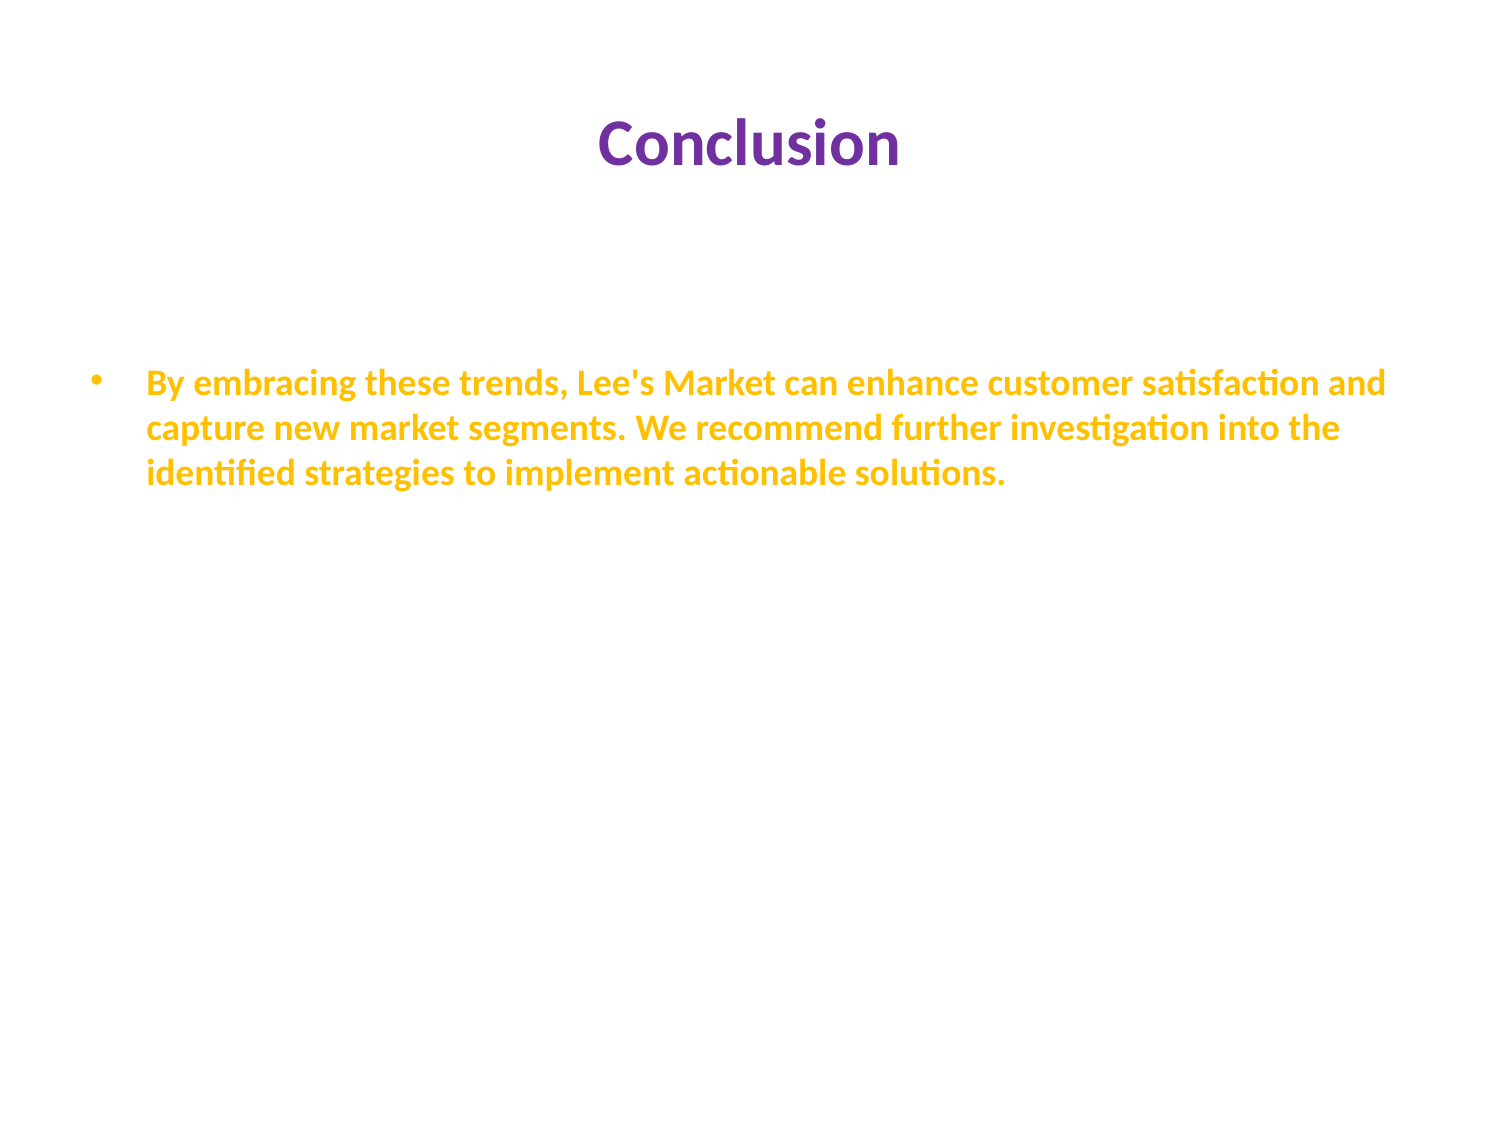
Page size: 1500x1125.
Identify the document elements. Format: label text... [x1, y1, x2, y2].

list By embracing these trends, Lee's Market can enhance customer satisfaction and capture new market segments. We recommend further investigation into the identified strategies to implement actionable solutions. [75, 262, 1425, 1005]
title Conclusion [75, 45, 1425, 233]
